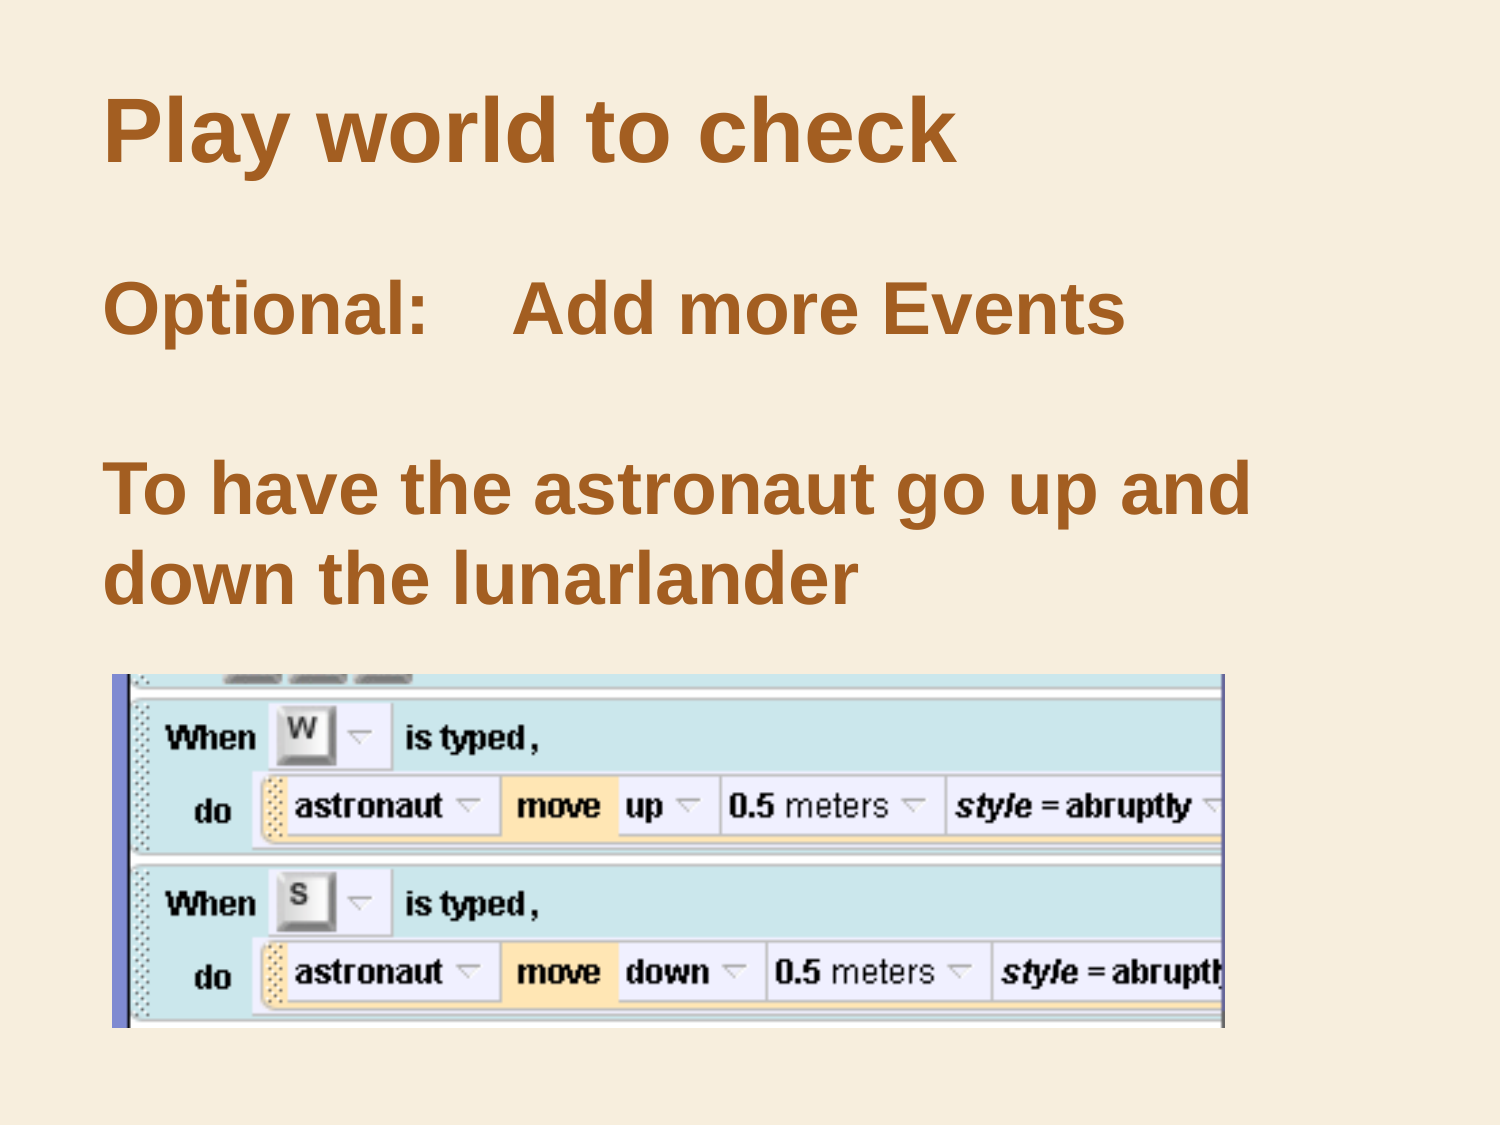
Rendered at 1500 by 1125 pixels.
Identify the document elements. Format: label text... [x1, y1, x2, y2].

picture [112, 674, 1226, 1028]
text_box Optional: Add more Events To have the astronaut go up and down the lunarlander [87, 299, 1363, 718]
text_box Play world to check [87, 63, 1375, 299]
